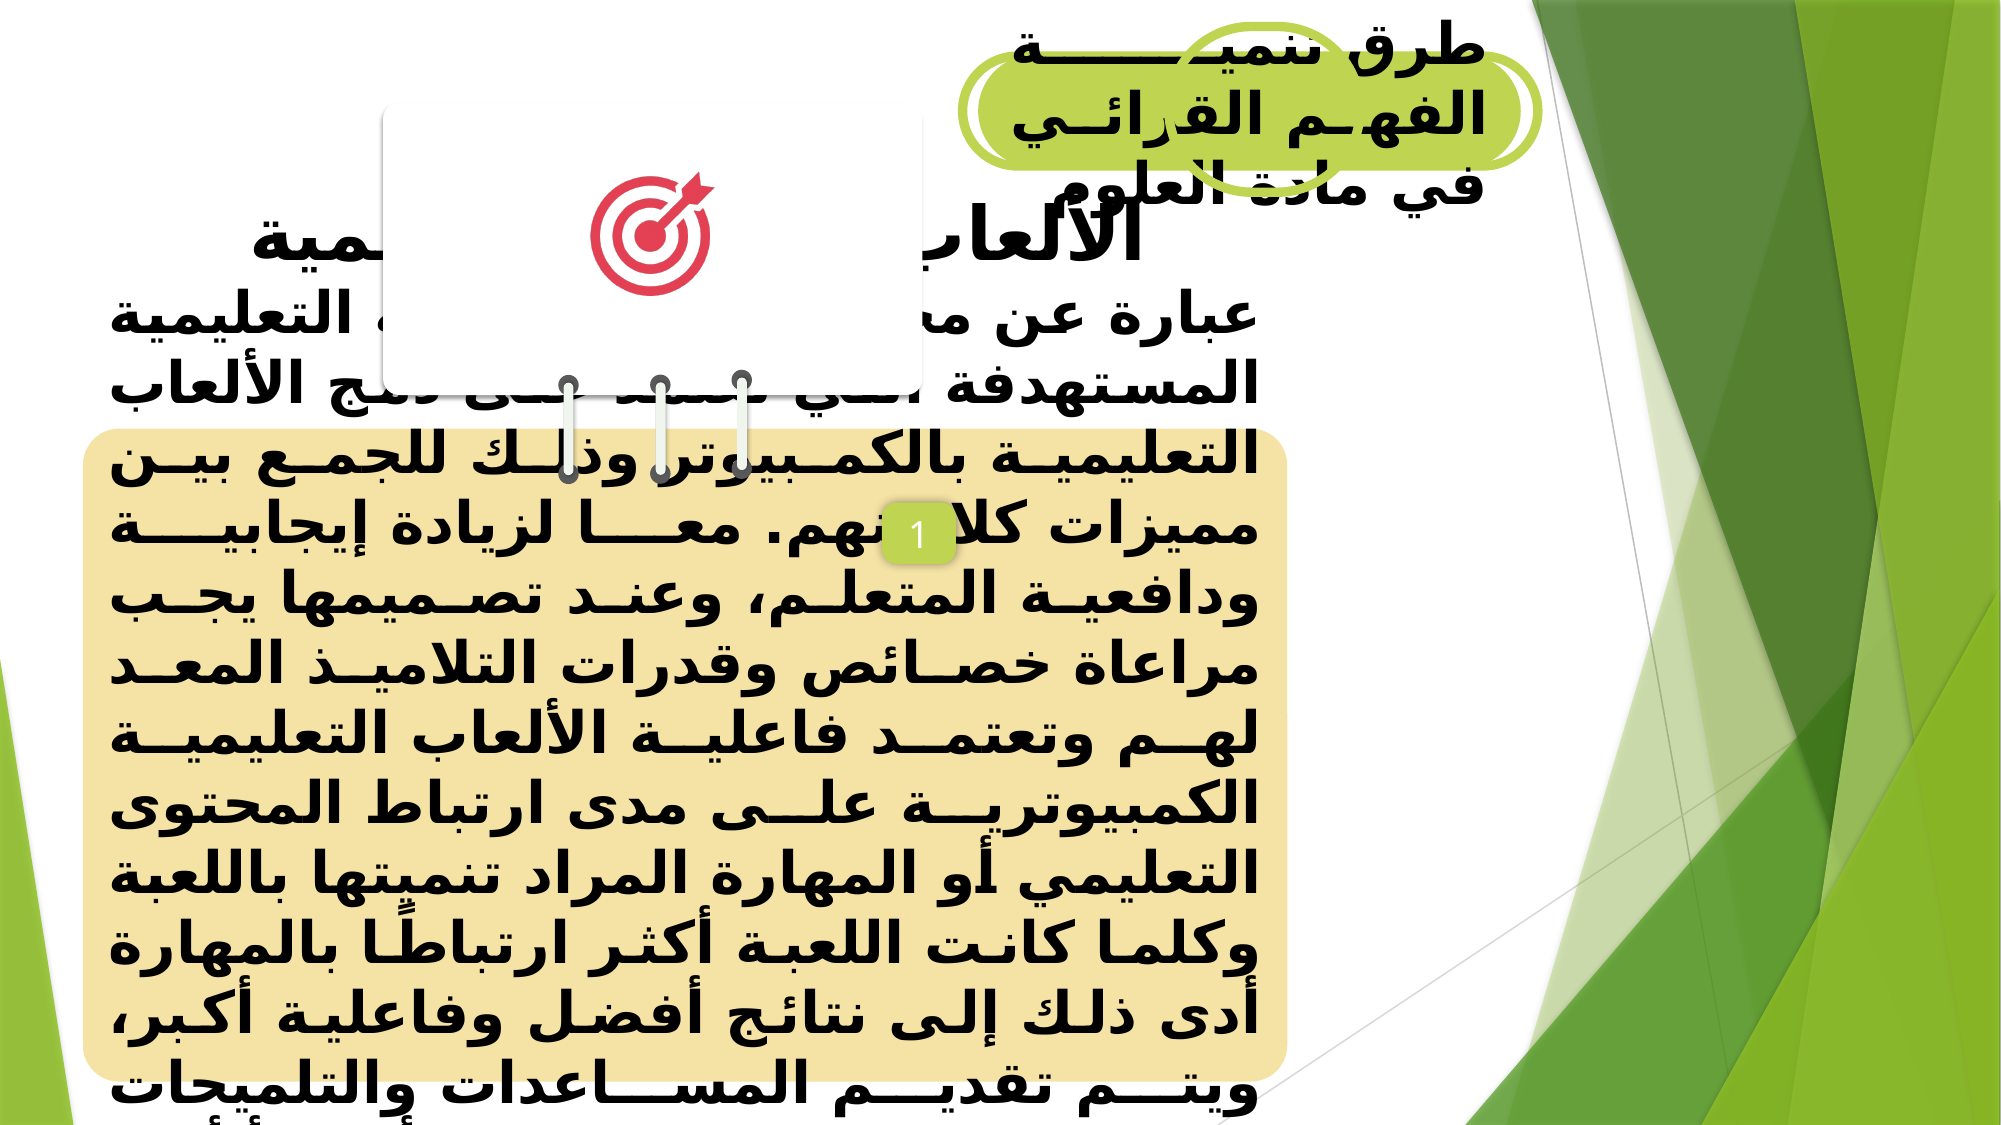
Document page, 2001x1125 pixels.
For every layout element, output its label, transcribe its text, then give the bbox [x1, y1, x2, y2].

picture [577, 158, 729, 310]
text_box [961, 54, 1027, 168]
text_box [1472, 54, 1540, 168]
text_box طرق تنمية الفهم القرائي في مادة العلوم [1339, 54, 1521, 168]
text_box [730, 369, 753, 480]
text_box الألعاب التعليمية الرقمية عبارة عن مجموعة من الأنشطة التعليمية المستهدفة التي تعتمد على دمج الألعاب التعليمية بالكمبيوتر وذلك للجمع بين مميزات كلا منهم. معا لزيادة إيجابية ودافعية المتعلم، وعند تصميمها يجب مراعاة خصائص وقدرات التلاميذ المعد لهم وتعتمد فاعلية الألعاب التعليمية الكمبيوترية على مدى ارتباط المحتوى التعليمي أو المهارة المراد تنميتها باللعبة وكلما كانت اللعبة أكثر ارتباطًا بالمهارة أدى ذلك إلى نتائج أفضل وفاعلية أكبر، ويتم تقديم المساعدات والتلميحات المختلفة للمتعلم وذلك إذا أخطأ أثناء السير في اللعبة التعليمية. (حسن، 2014) [82, 428, 1288, 1082]
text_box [649, 374, 672, 485]
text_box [557, 374, 580, 485]
text_box [383, 102, 923, 396]
text_box طرق تنمية الفهم القرائي في مادة العلوم [978, 54, 1189, 168]
text_box 1 [881, 502, 956, 565]
text_box [1167, 24, 1362, 194]
